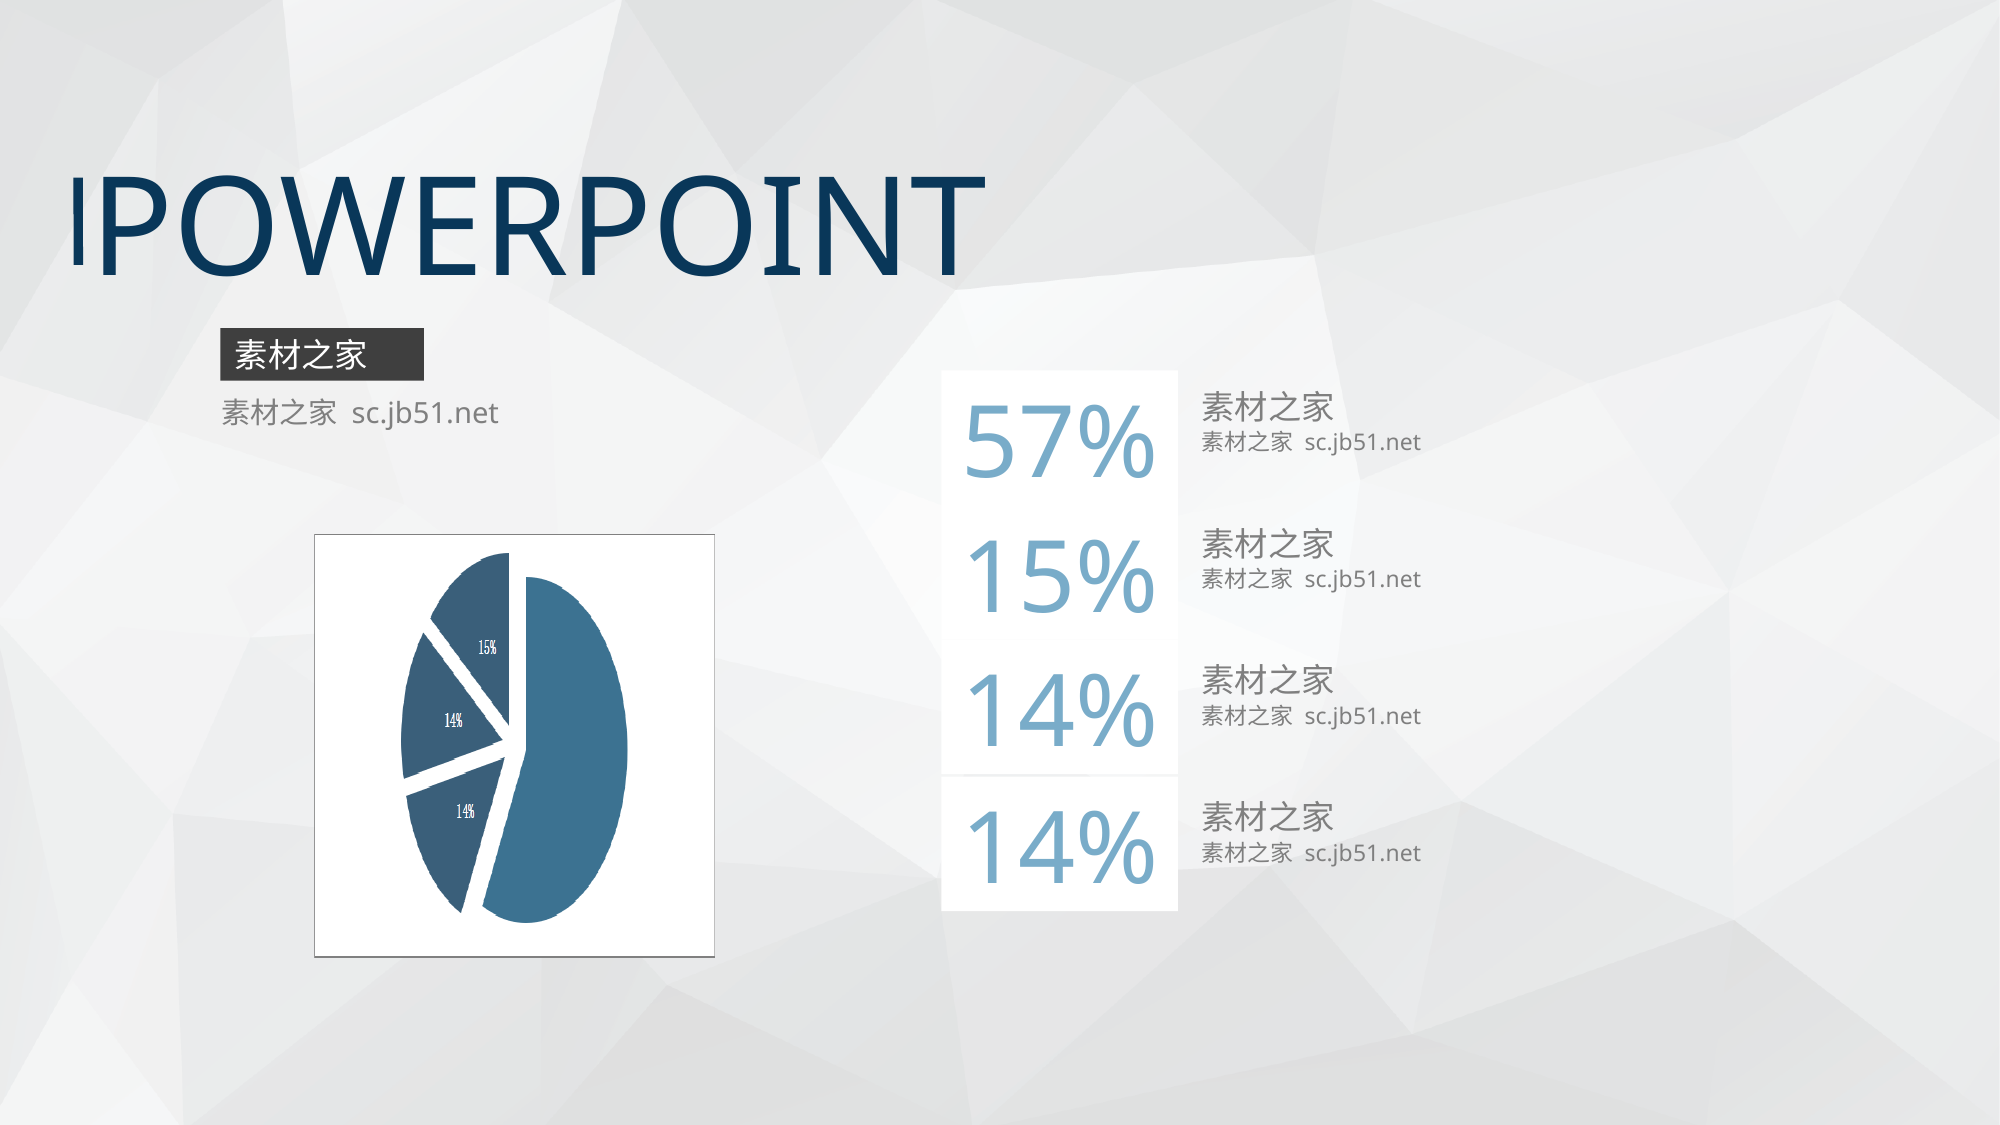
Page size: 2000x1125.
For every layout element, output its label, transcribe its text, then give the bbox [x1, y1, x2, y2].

text_box 57% [941, 370, 1178, 504]
text_box 素材之家 [1186, 788, 1518, 844]
text_box 素材之家 sc.jb51.net [1187, 830, 1856, 874]
text_box 素材之家 sc.jb51.net [1187, 694, 1856, 737]
text_box POWERPOINT [75, 130, 1003, 310]
text_box 素材之家 [1186, 378, 1518, 434]
text_box 15% [941, 504, 1178, 639]
text_box 14% [941, 776, 1178, 912]
text_box 素材之家 [220, 328, 424, 381]
text_box 14% [941, 639, 1178, 775]
text_box 素材之家 sc.jb51.net [1187, 420, 1856, 463]
text_box 素材之家 sc.jb51.net [206, 386, 869, 437]
picture [0, 0, 2000, 1125]
text_box 素材之家 sc.jb51.net [1187, 557, 1856, 600]
text_box 素材之家 [1186, 652, 1518, 707]
text_box 素材之家 [1186, 515, 1518, 571]
